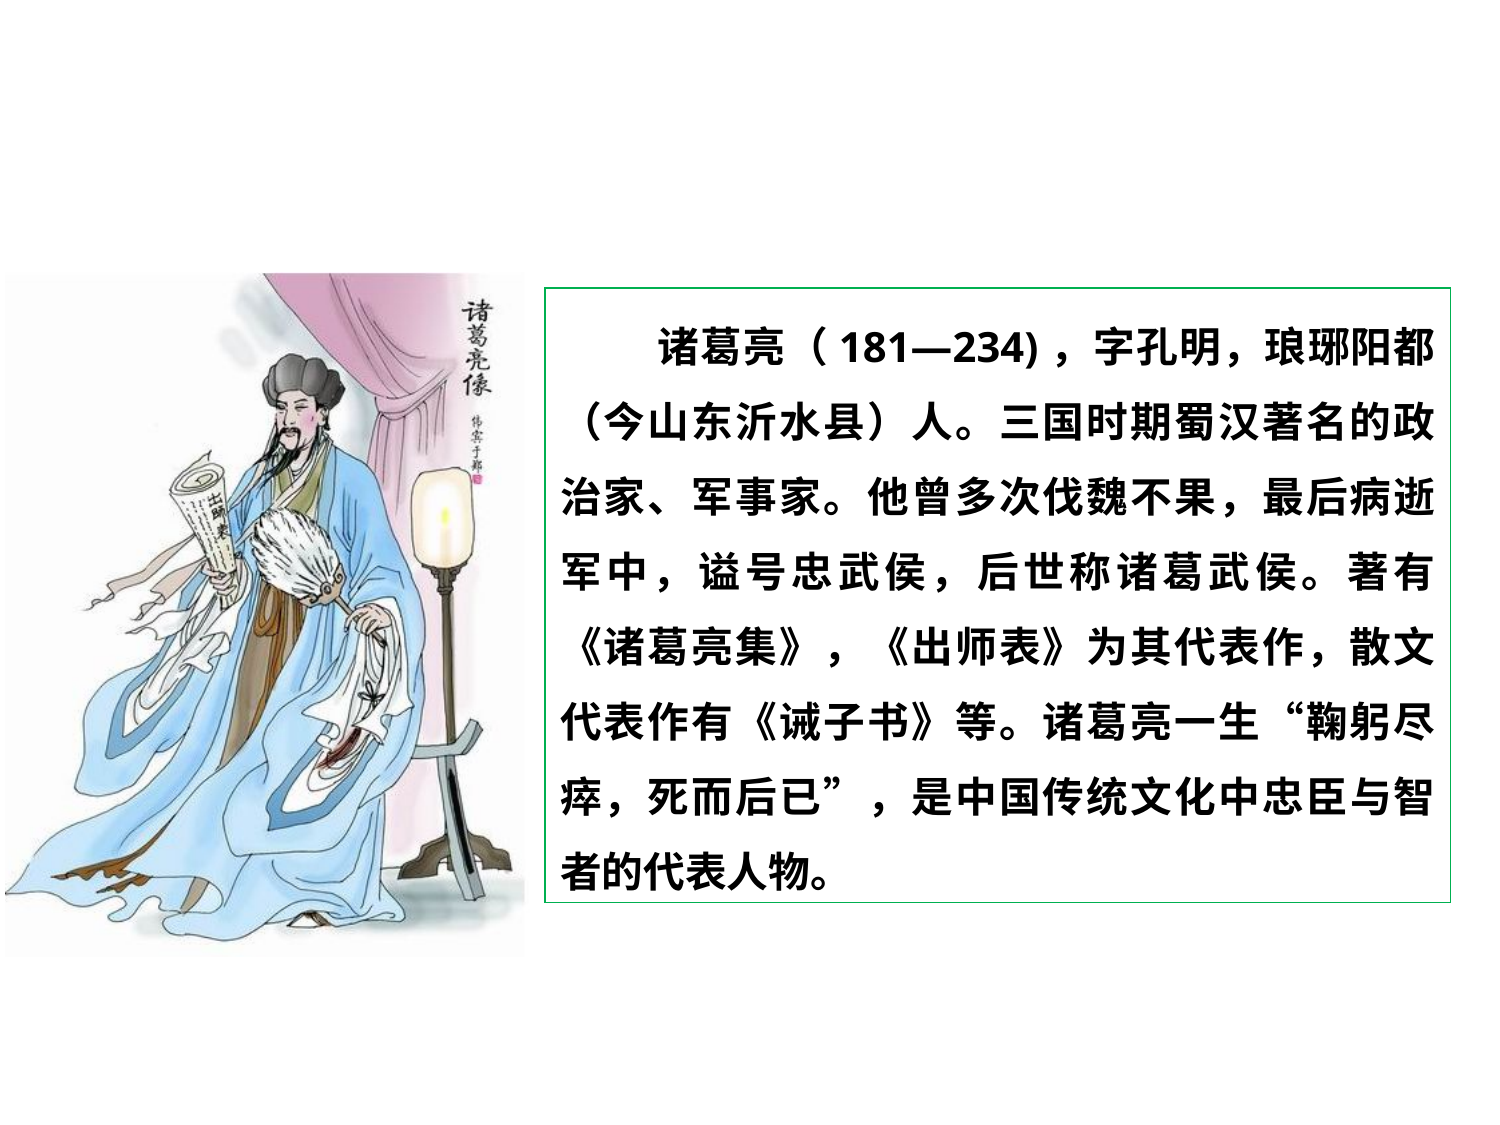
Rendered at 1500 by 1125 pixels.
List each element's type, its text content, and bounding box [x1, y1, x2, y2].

picture [5, 272, 530, 957]
text_box 诸葛亮（181—234)，字孔明，琅琊阳都（今山东沂水县）人。三国时期蜀汉著名的政治家、军事家。他曾多次伐魏不果，最后病逝军中，谥号忠武侯，后世称诸葛武侯。著有《诸葛亮集》，《出师表》为其代表作，散文代表作有《诫子书》等。诸葛亮一生“鞠躬尽瘁，死而后已”，是中国传统文化中忠臣与智者的代表人物。 [545, 287, 1451, 903]
